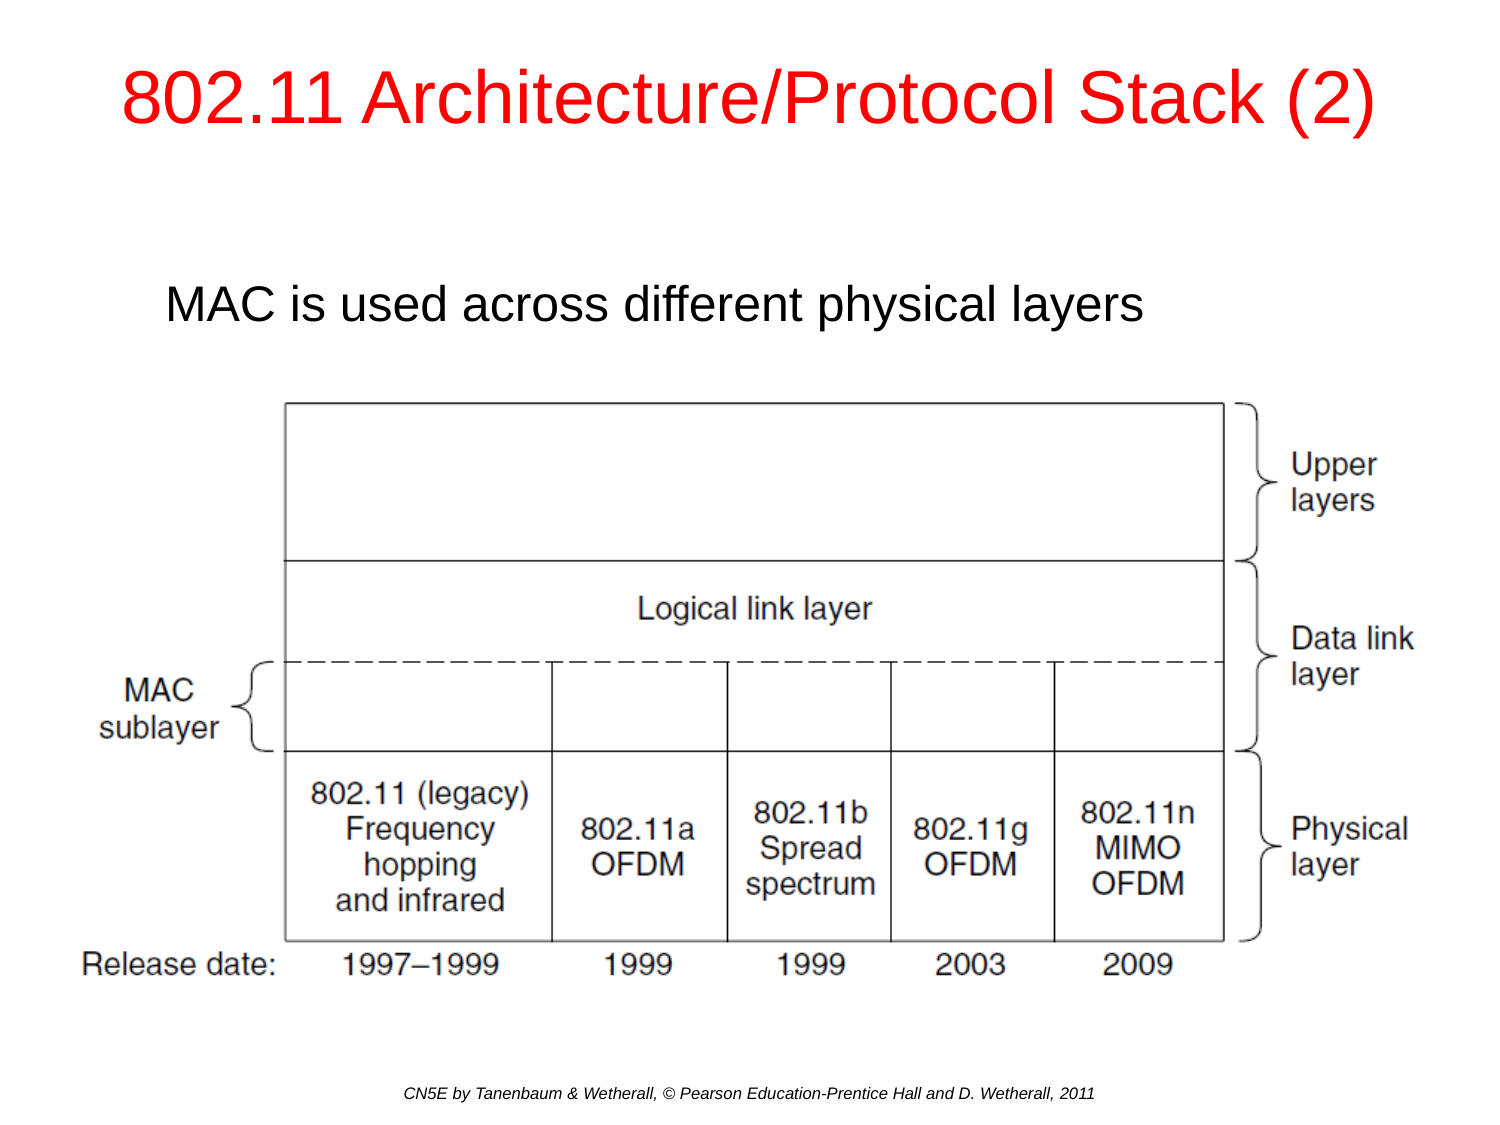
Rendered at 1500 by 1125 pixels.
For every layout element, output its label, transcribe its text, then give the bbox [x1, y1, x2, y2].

title 802.11 Architecture/Protocol Stack (2) [0, 0, 1500, 188]
footer CN5E by Tanenbaum & Wetherall, © Pearson Education-Prentice Hall and D. Wetherall, 2011 [0, 1074, 1500, 1125]
list MAC is used across different physical layers [149, 263, 1429, 356]
picture [63, 358, 1439, 1023]
